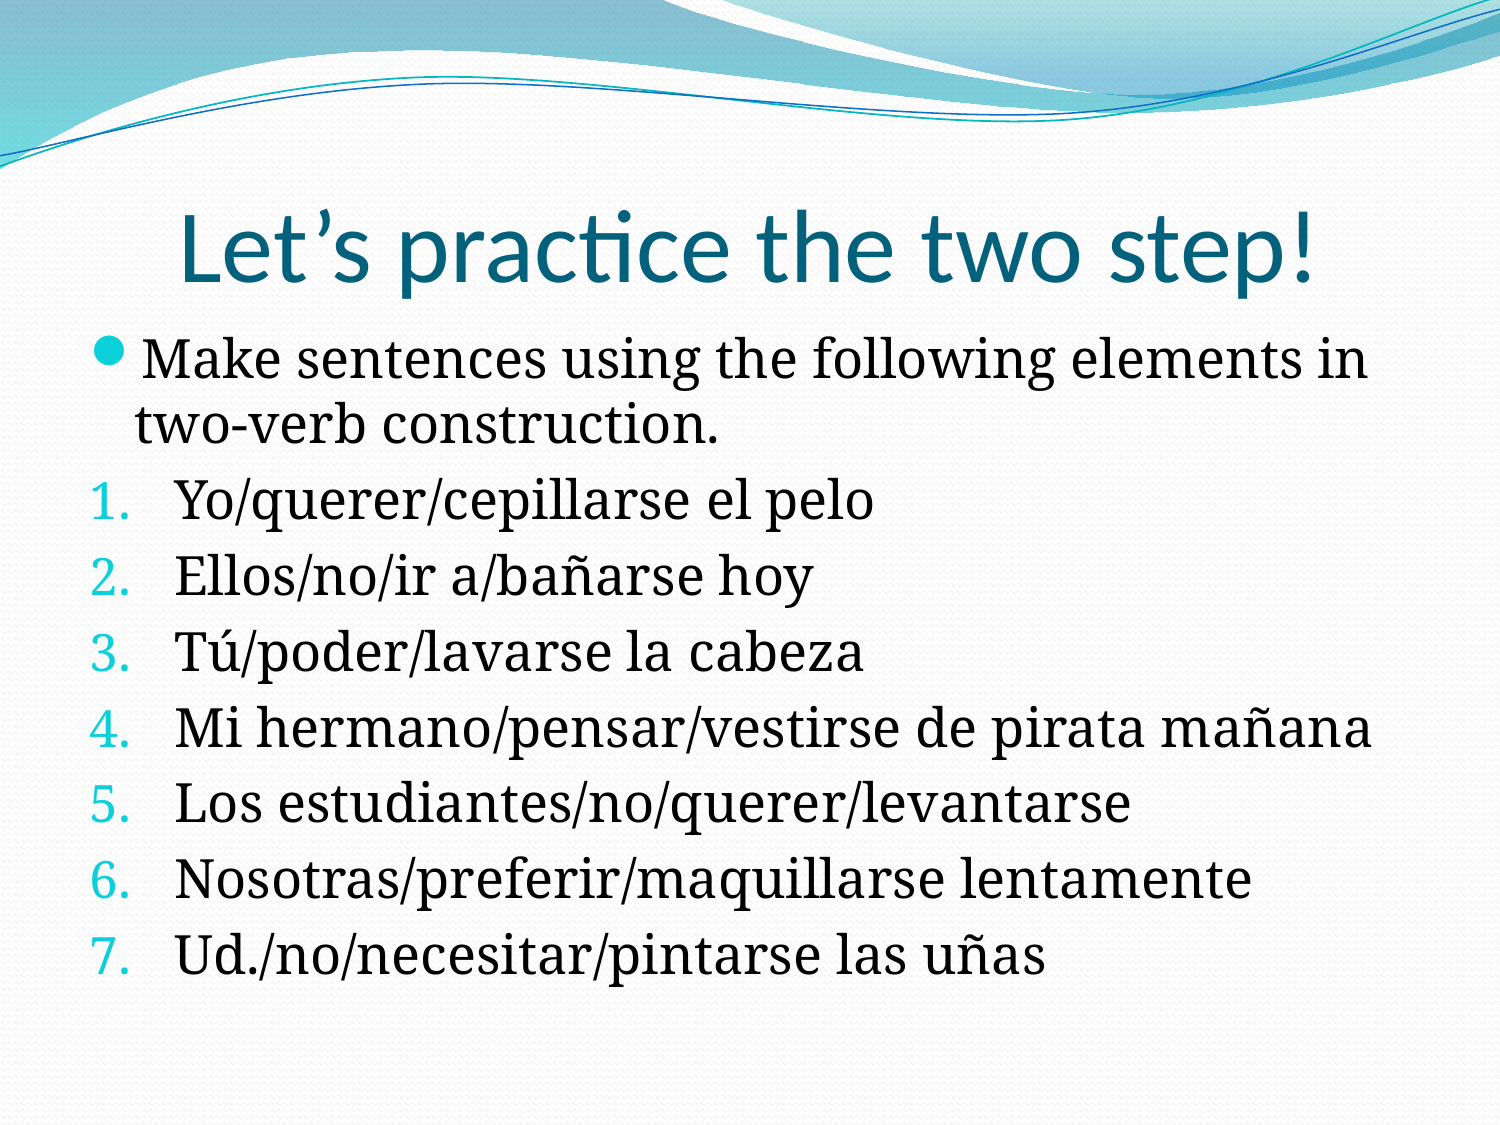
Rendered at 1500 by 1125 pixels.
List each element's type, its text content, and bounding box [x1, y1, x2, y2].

title Let’s practice the two step! [75, 115, 1425, 303]
list Make sentences using the following elements in two-verb construction. Yo/querer/cepillarse el pelo Ellos/no/ir a/bañarse hoy Tú/poder/lavarse la cabeza Mi hermano/pensar/vestirse de pirata mañana Los estudiantes/no/querer/levantarse Nosotras/preferir/maquillarse lentamente Ud./no/necesitar/pintarse las uñas [75, 317, 1425, 1038]
